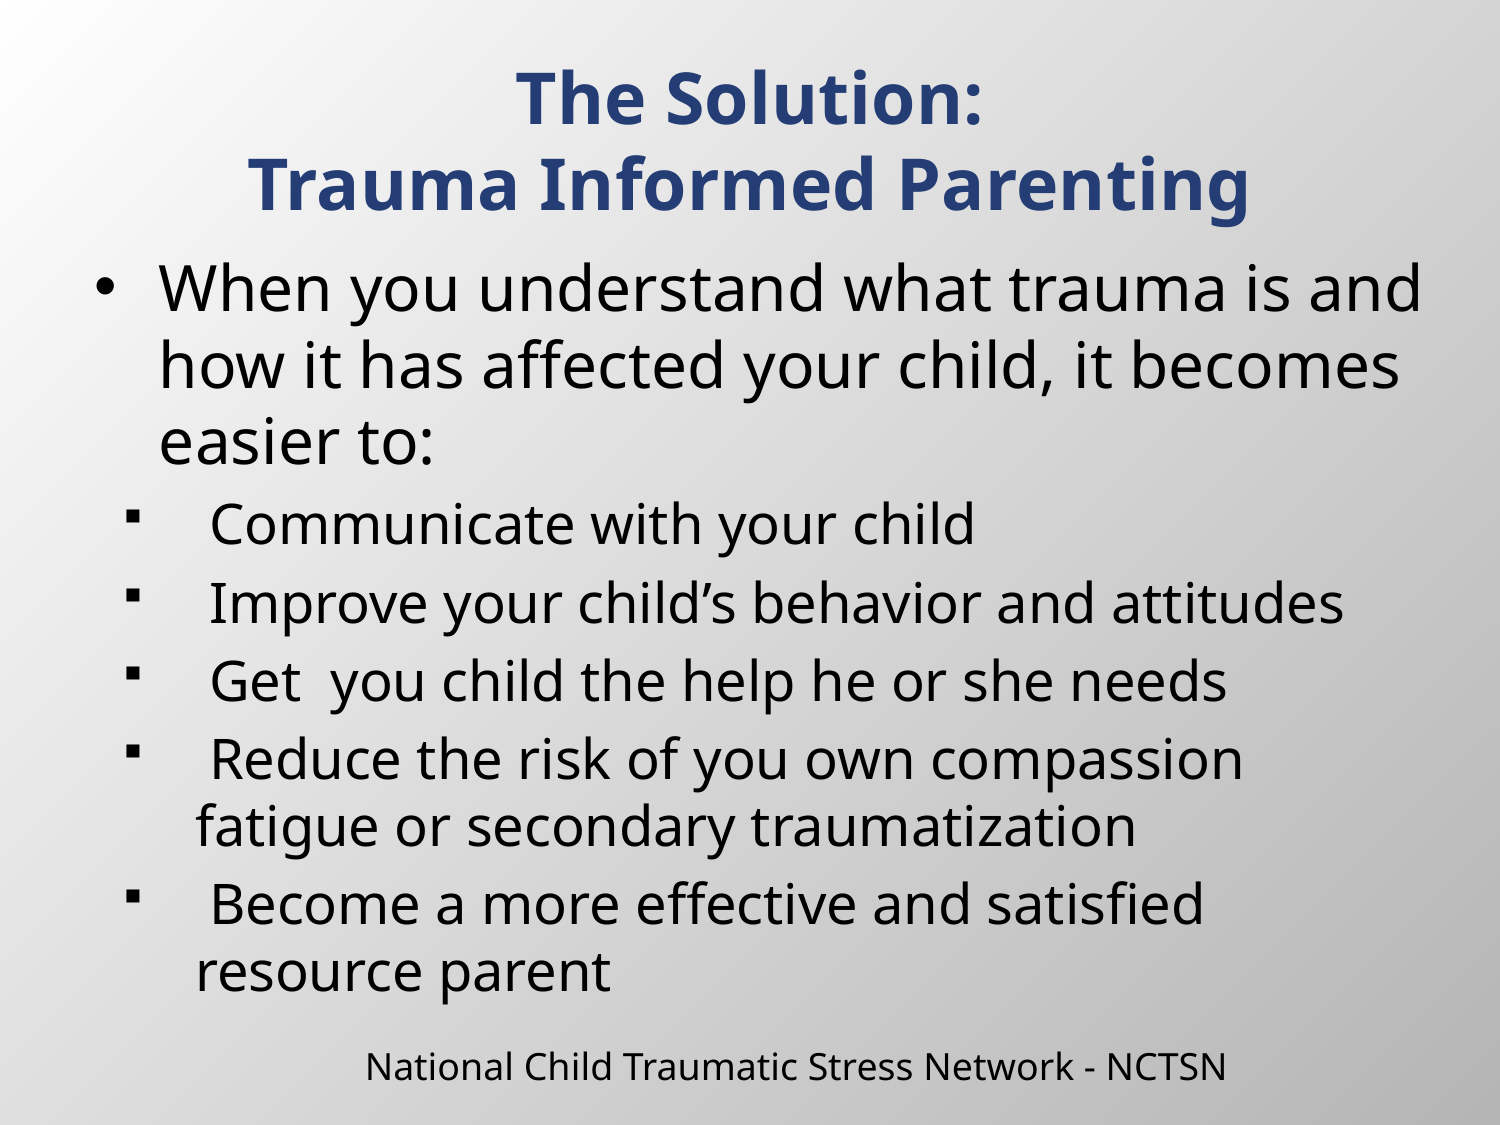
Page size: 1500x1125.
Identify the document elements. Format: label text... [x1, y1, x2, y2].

text_box National Child Traumatic Stress Network - NCTSN [349, 1035, 1457, 1096]
list When you understand what trauma is and how it has affected your child, it becomes easier to: Communicate with your child Improve your child’s behavior and attitudes Get you child the help he or she needs Reduce the risk of you own compassion fatigue or secondary traumatization Become a more effective and satisfied resource parent [57, 239, 1450, 1015]
title The Solution: Trauma Informed Parenting [75, 45, 1425, 233]
